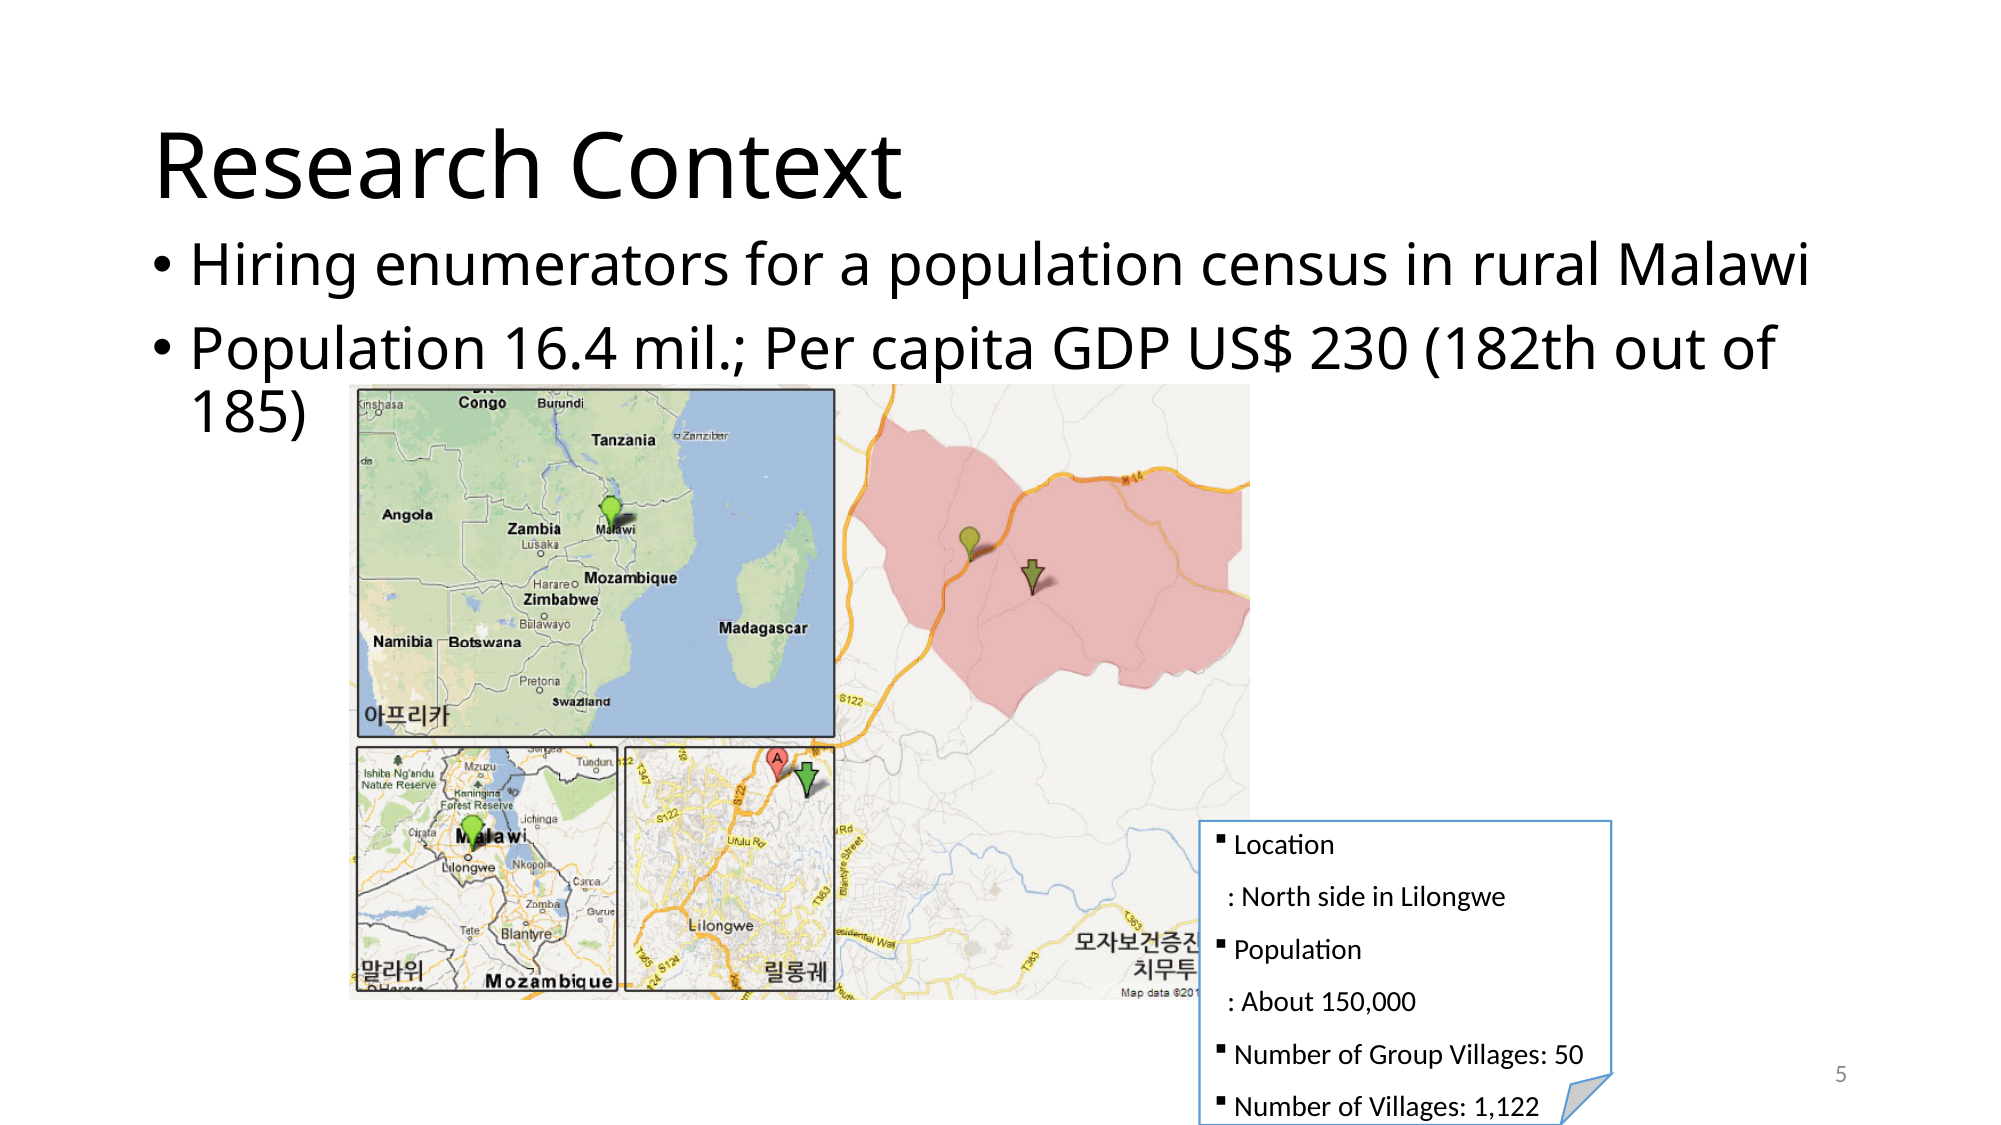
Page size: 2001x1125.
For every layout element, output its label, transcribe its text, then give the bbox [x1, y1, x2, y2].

list Hiring enumerators for a population census in rural Malawi Population 16.4 mil.; Per capita GDP US$ 230 (182th out of 185) [137, 227, 1863, 1004]
slide_number 5 [1585, 1042, 1863, 1103]
title Research Context [137, 59, 1863, 227]
table_cell 4.48 [1564, 1077, 1606, 1119]
text_box Location : North side in Lilongwe Population : About 150,000 Number of Group Villages: 50 Number of Villages: 1,122 [1198, 819, 1615, 1125]
picture [348, 384, 1250, 1000]
